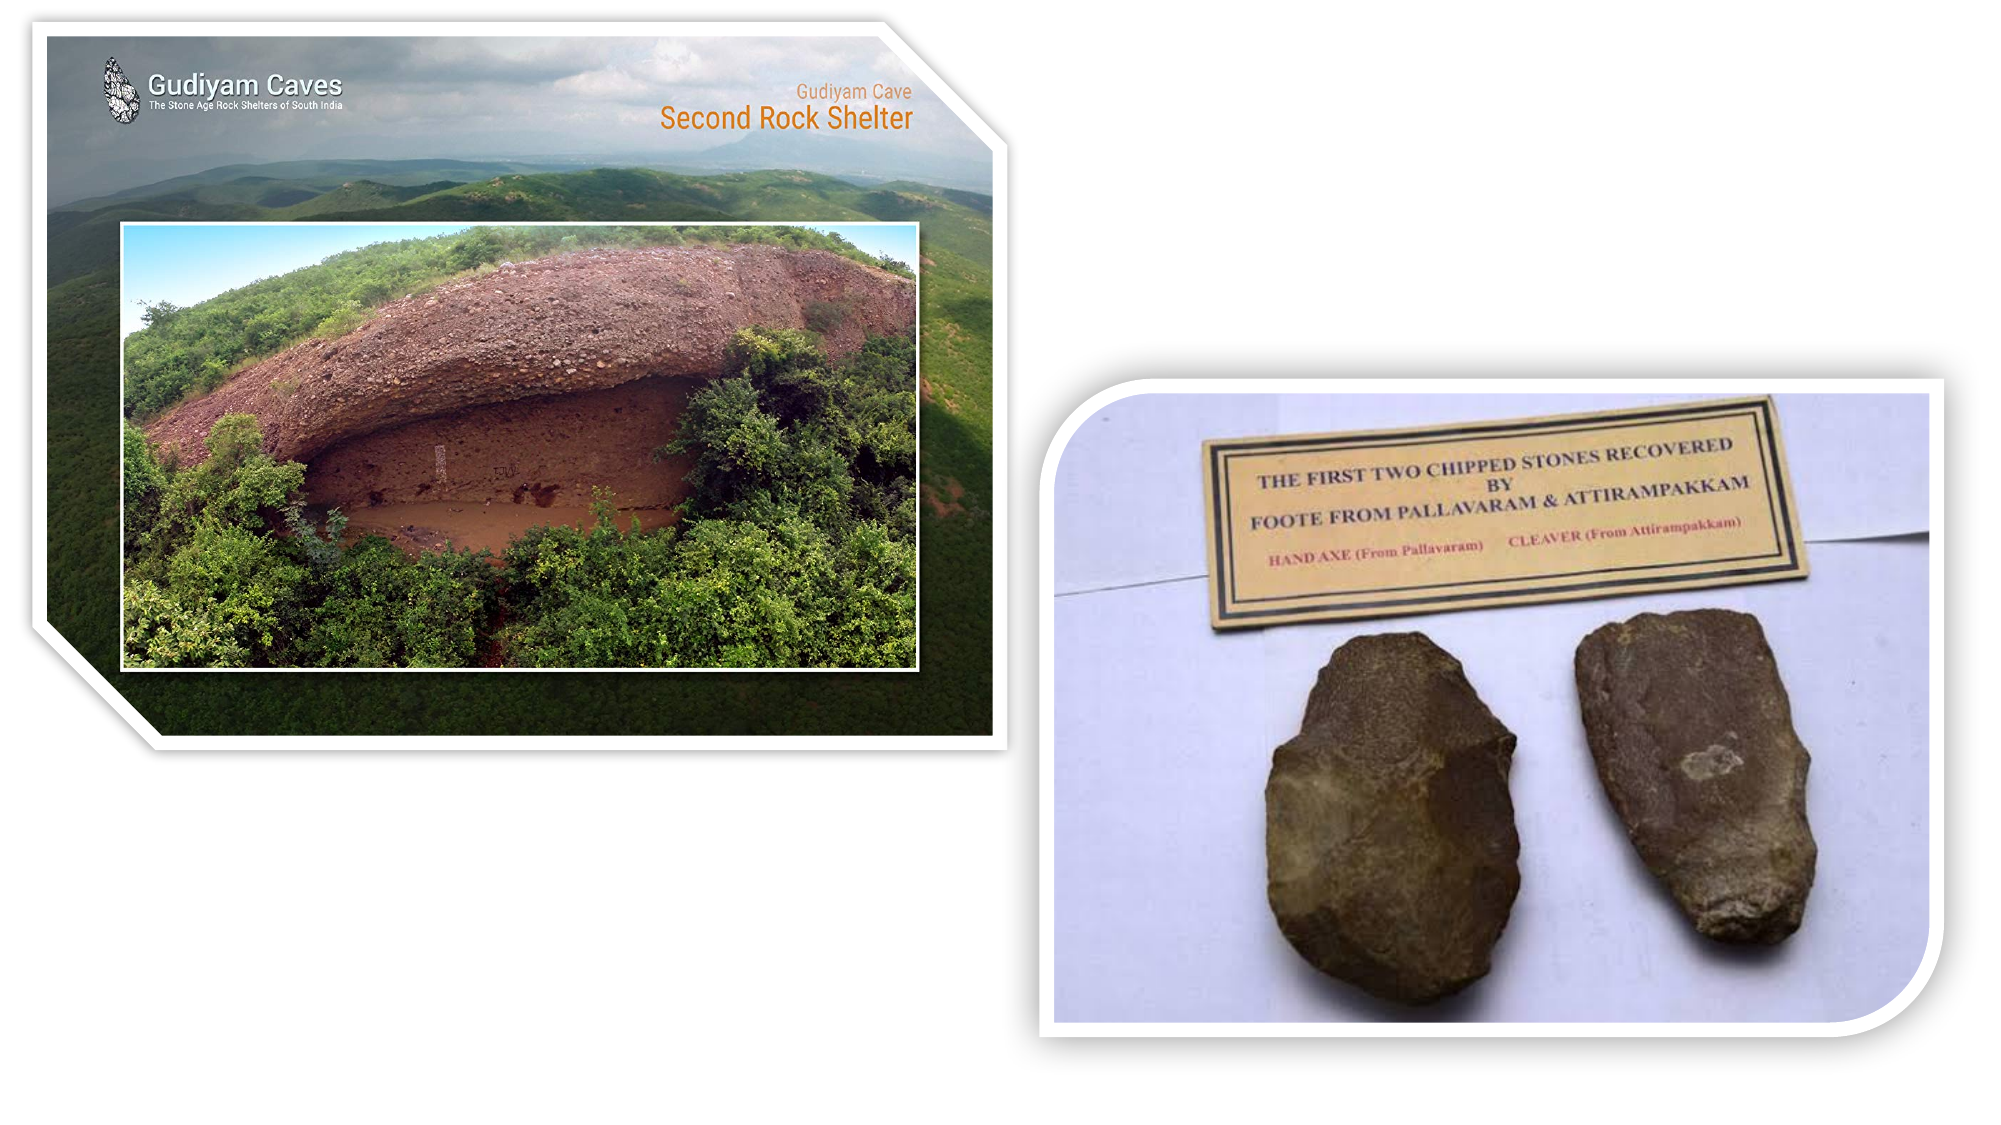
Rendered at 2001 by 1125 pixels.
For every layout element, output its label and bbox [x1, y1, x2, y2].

list [39, 29, 1000, 743]
picture [1046, 385, 1937, 1030]
